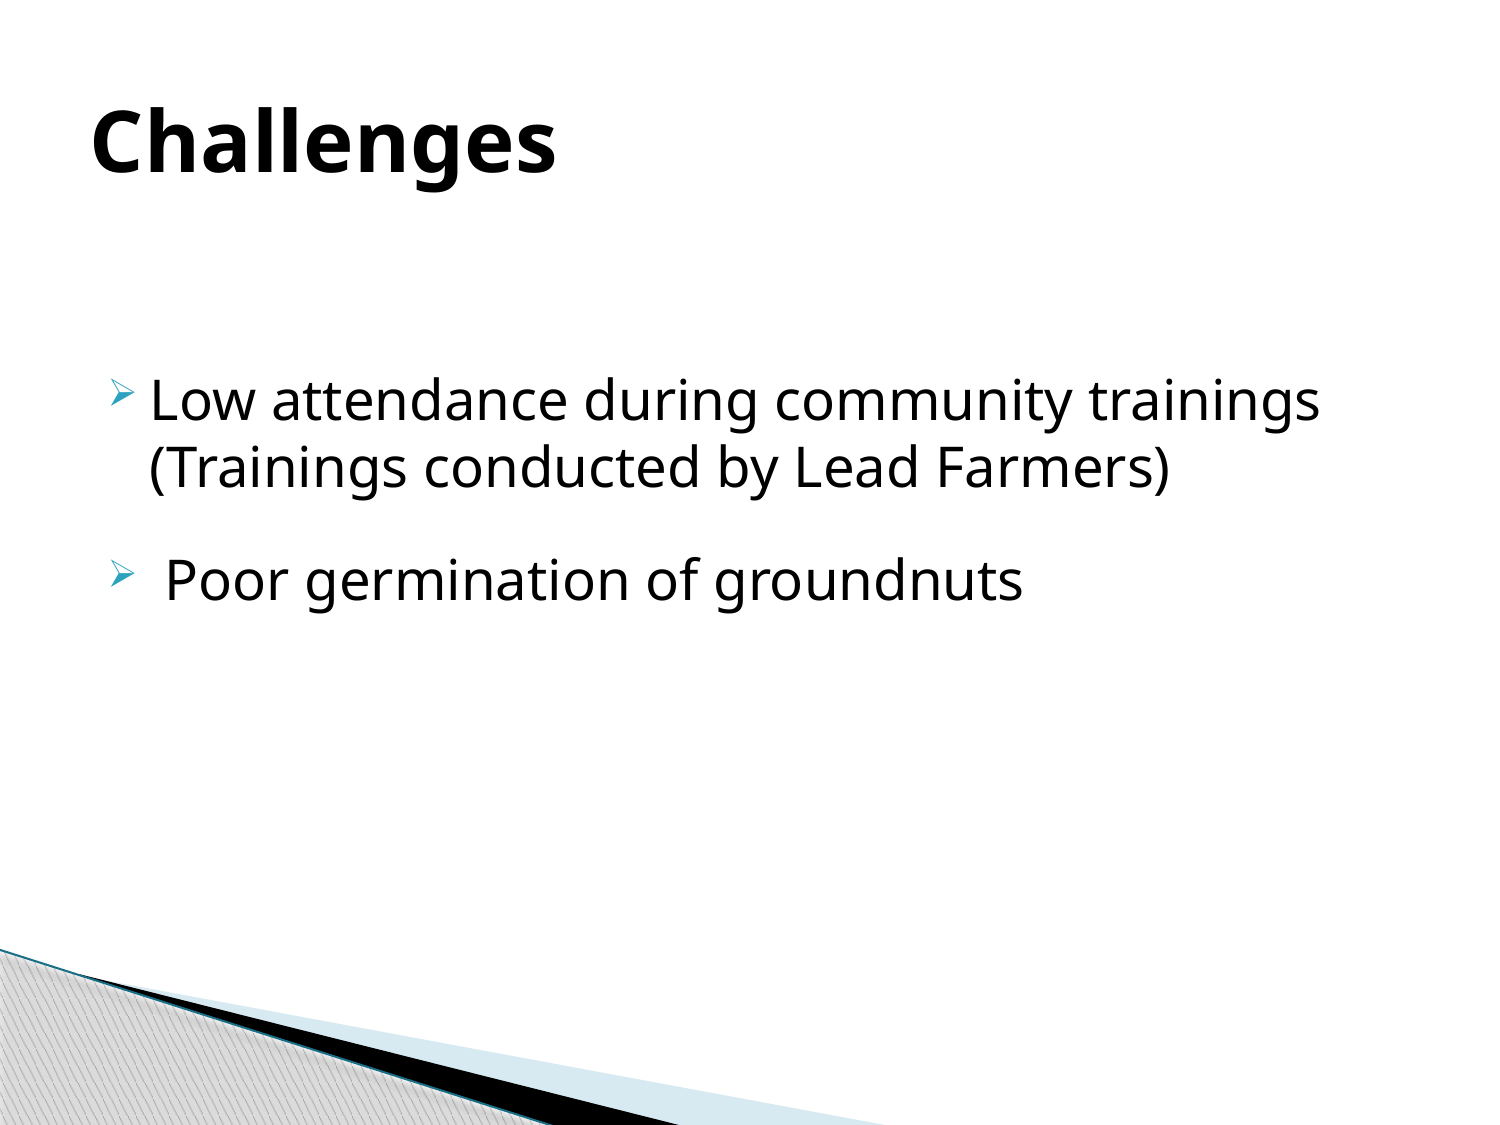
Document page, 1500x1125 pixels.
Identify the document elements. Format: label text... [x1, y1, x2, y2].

title Challenges [75, 45, 1425, 233]
list Low attendance during community trainings (Trainings conducted by Lead Farmers) Poor germination of groundnuts [75, 243, 1425, 986]
